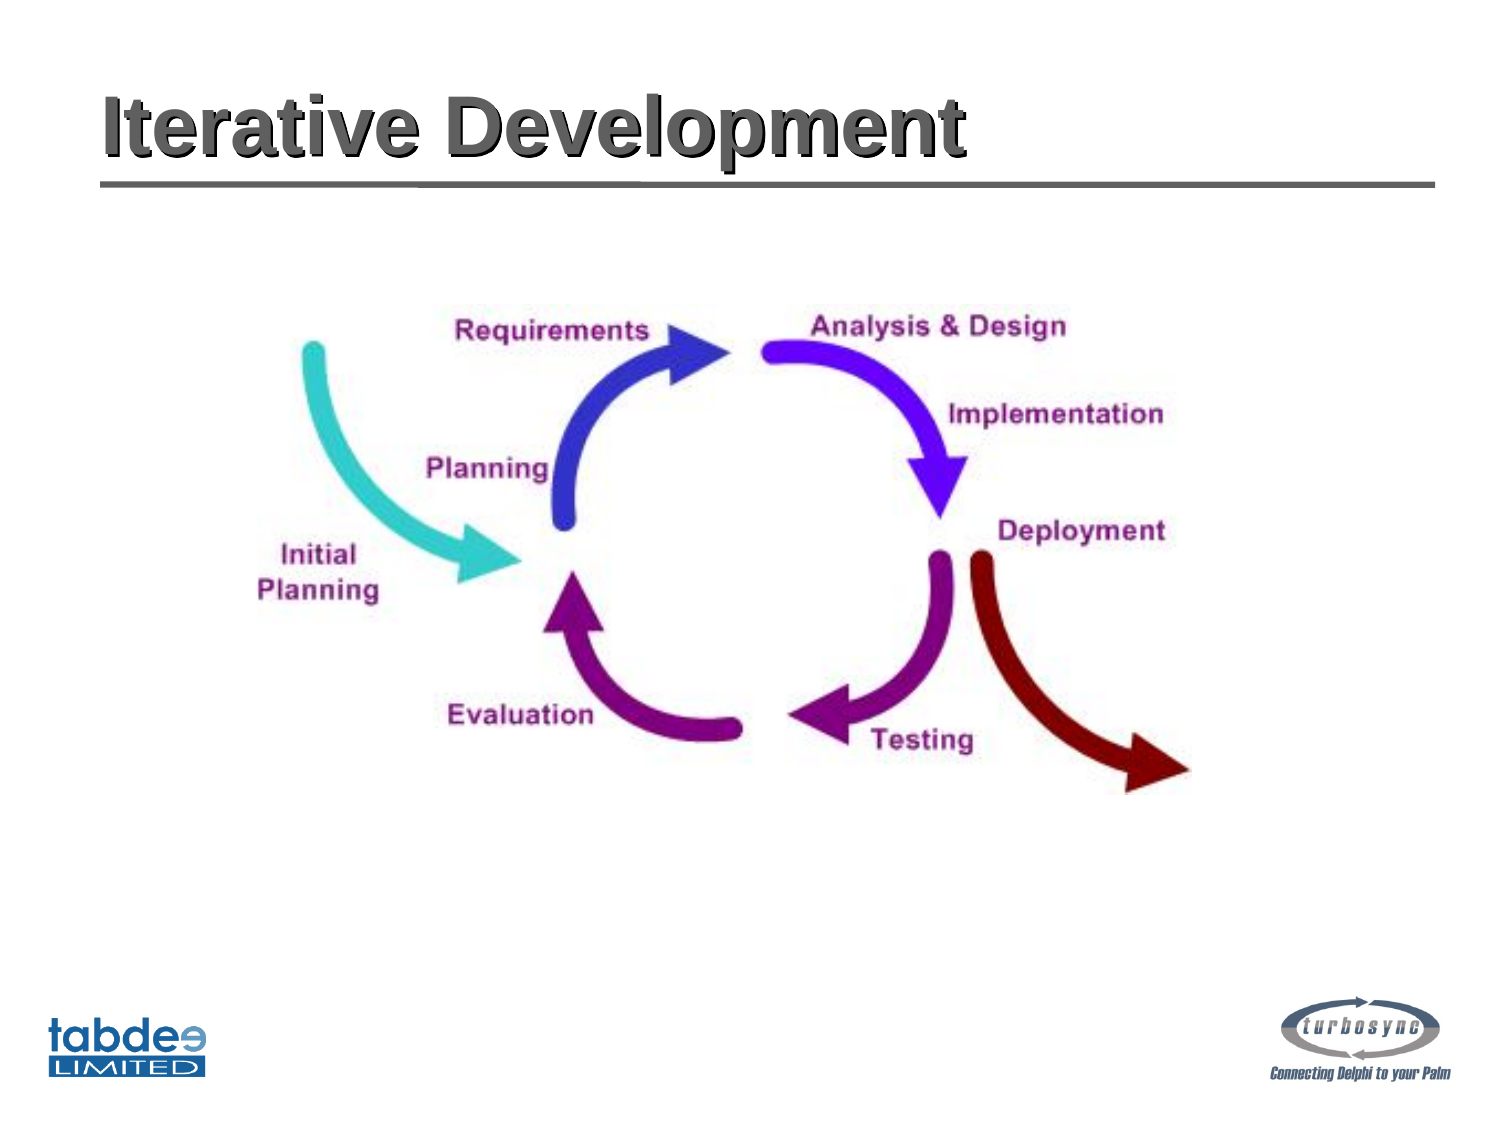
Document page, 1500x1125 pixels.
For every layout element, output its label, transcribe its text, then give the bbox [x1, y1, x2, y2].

picture [29, 999, 230, 1092]
picture [257, 304, 1192, 795]
picture [1257, 987, 1459, 1094]
title Iterative Development [100, 85, 1437, 173]
